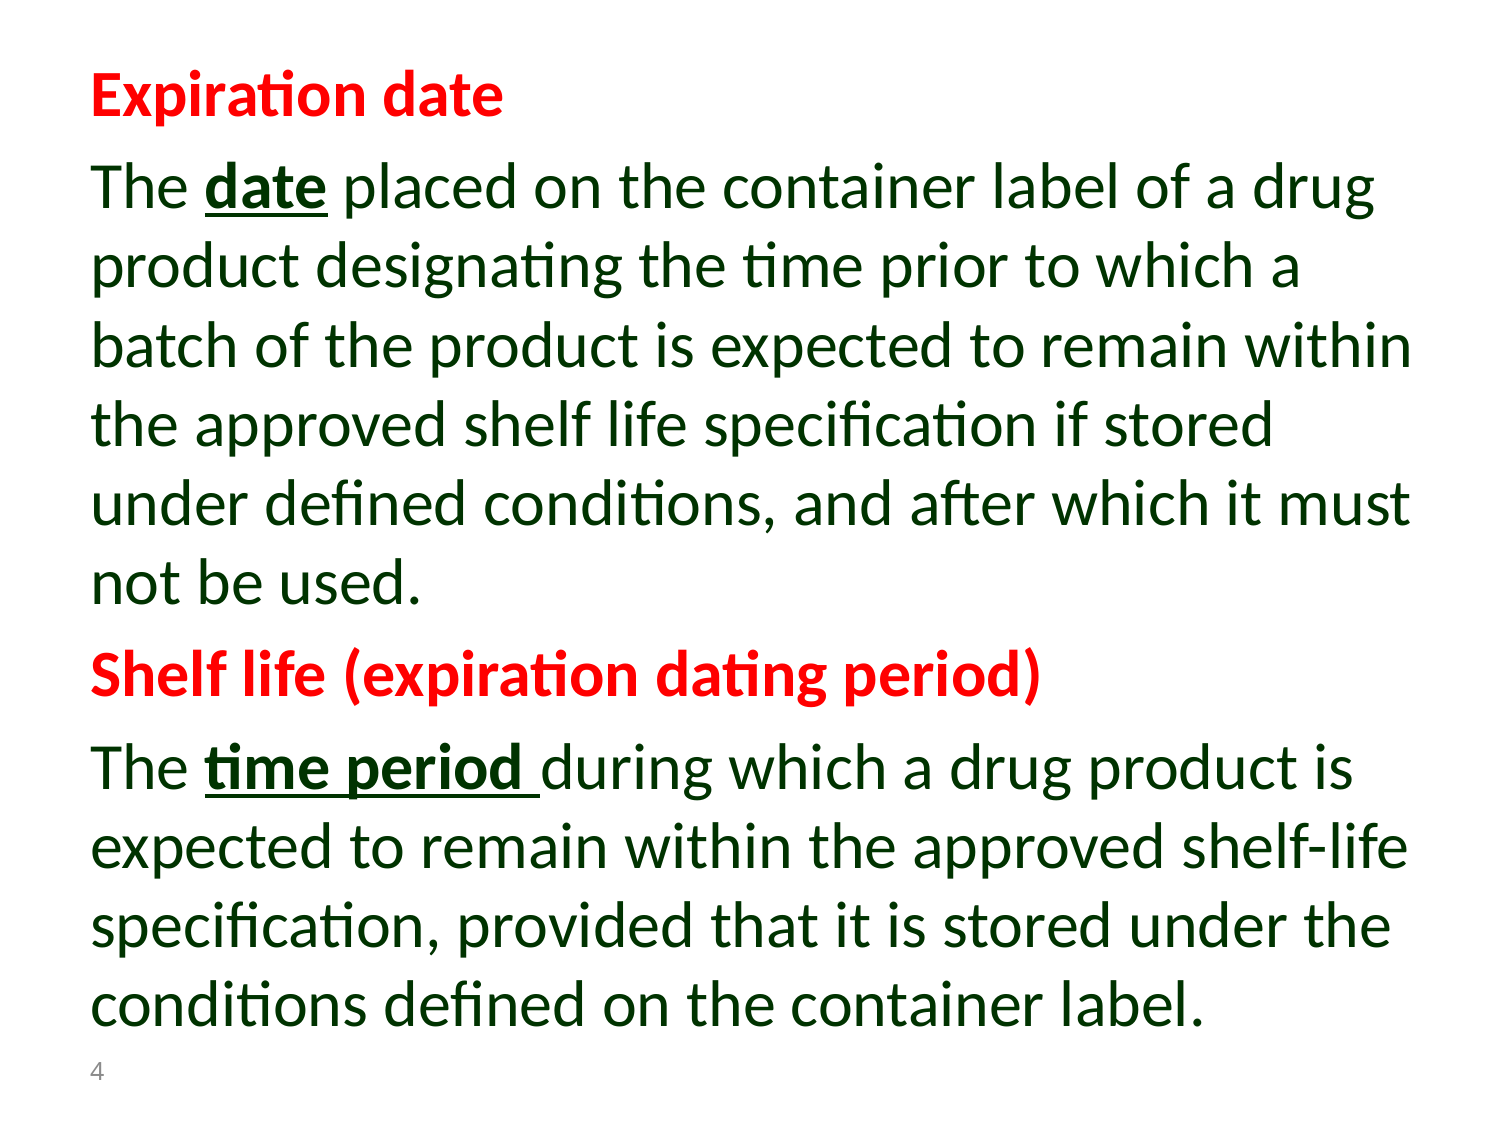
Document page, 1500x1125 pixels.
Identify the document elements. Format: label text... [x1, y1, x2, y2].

slide_number 4 [75, 1042, 425, 1103]
list Expiration date The date placed on the container label of a drug product designating the time prior to which a batch of the product is expected to remain within the approved shelf life specification if stored under defined conditions, and after which it must not be used. Shelf life (expiration dating period) The time period during which a drug product is expected to remain within the approved shelf-life specification, provided that it is stored under the conditions defined on the container label. [75, 42, 1459, 1059]
